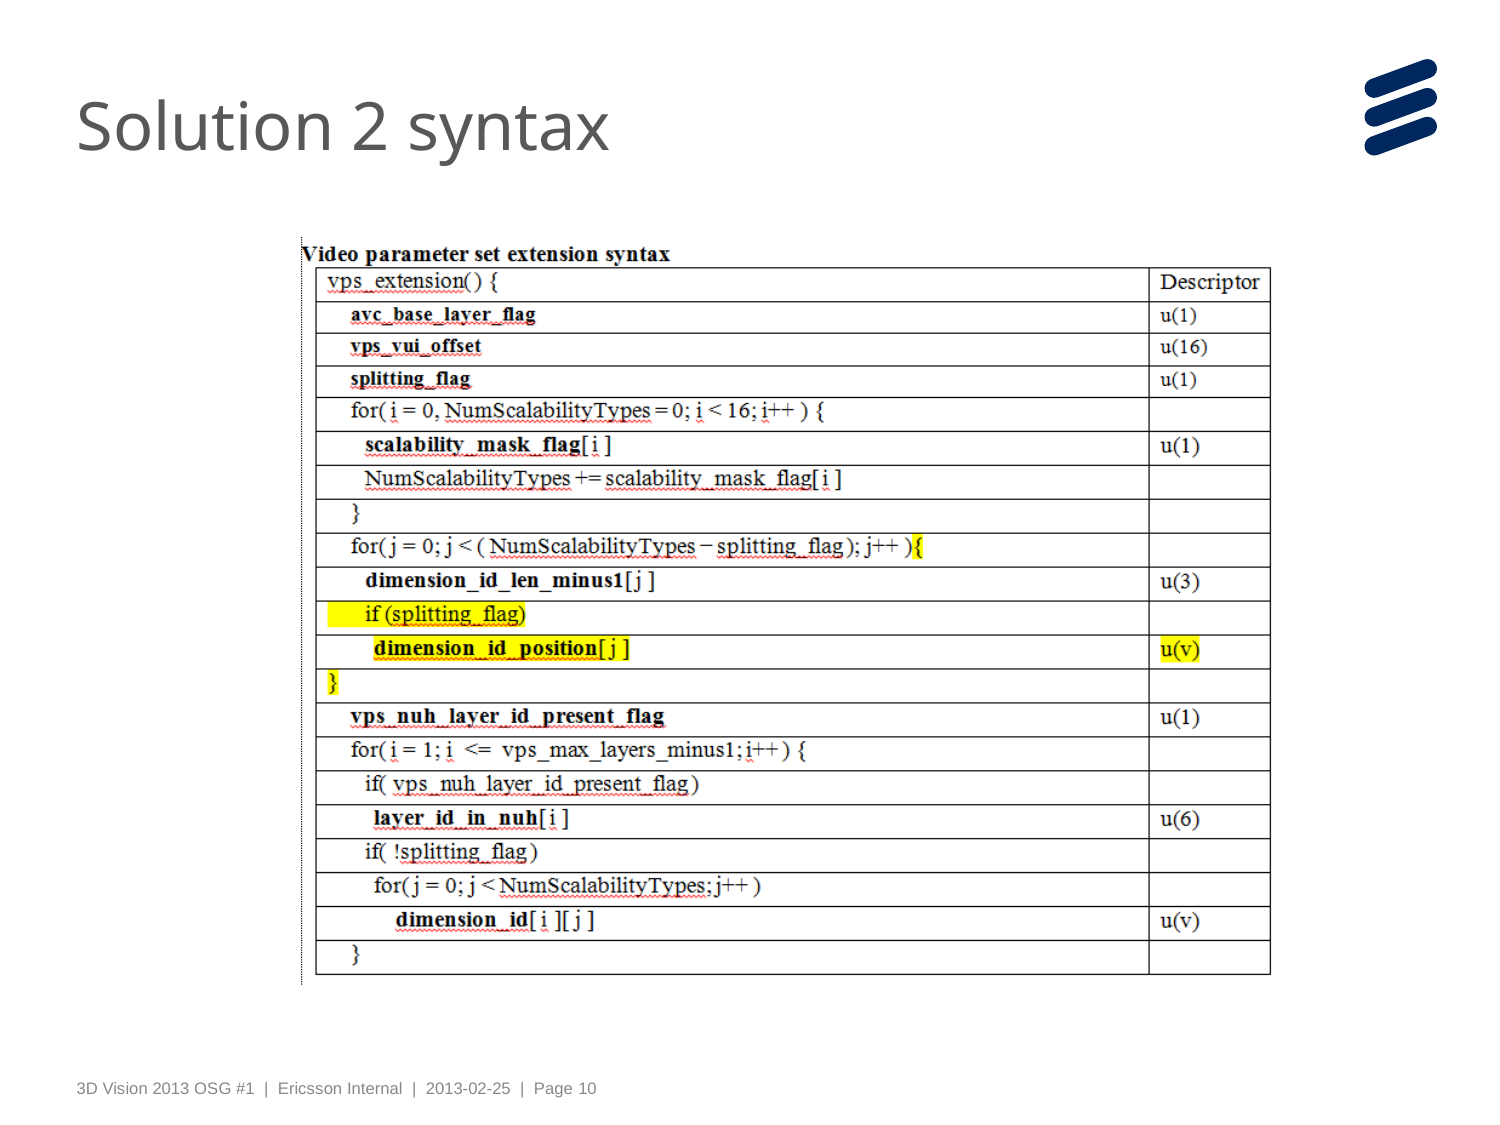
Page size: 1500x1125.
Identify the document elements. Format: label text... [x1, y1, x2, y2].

picture [300, 236, 1282, 987]
title Solution 2 syntax [64, 91, 1295, 173]
